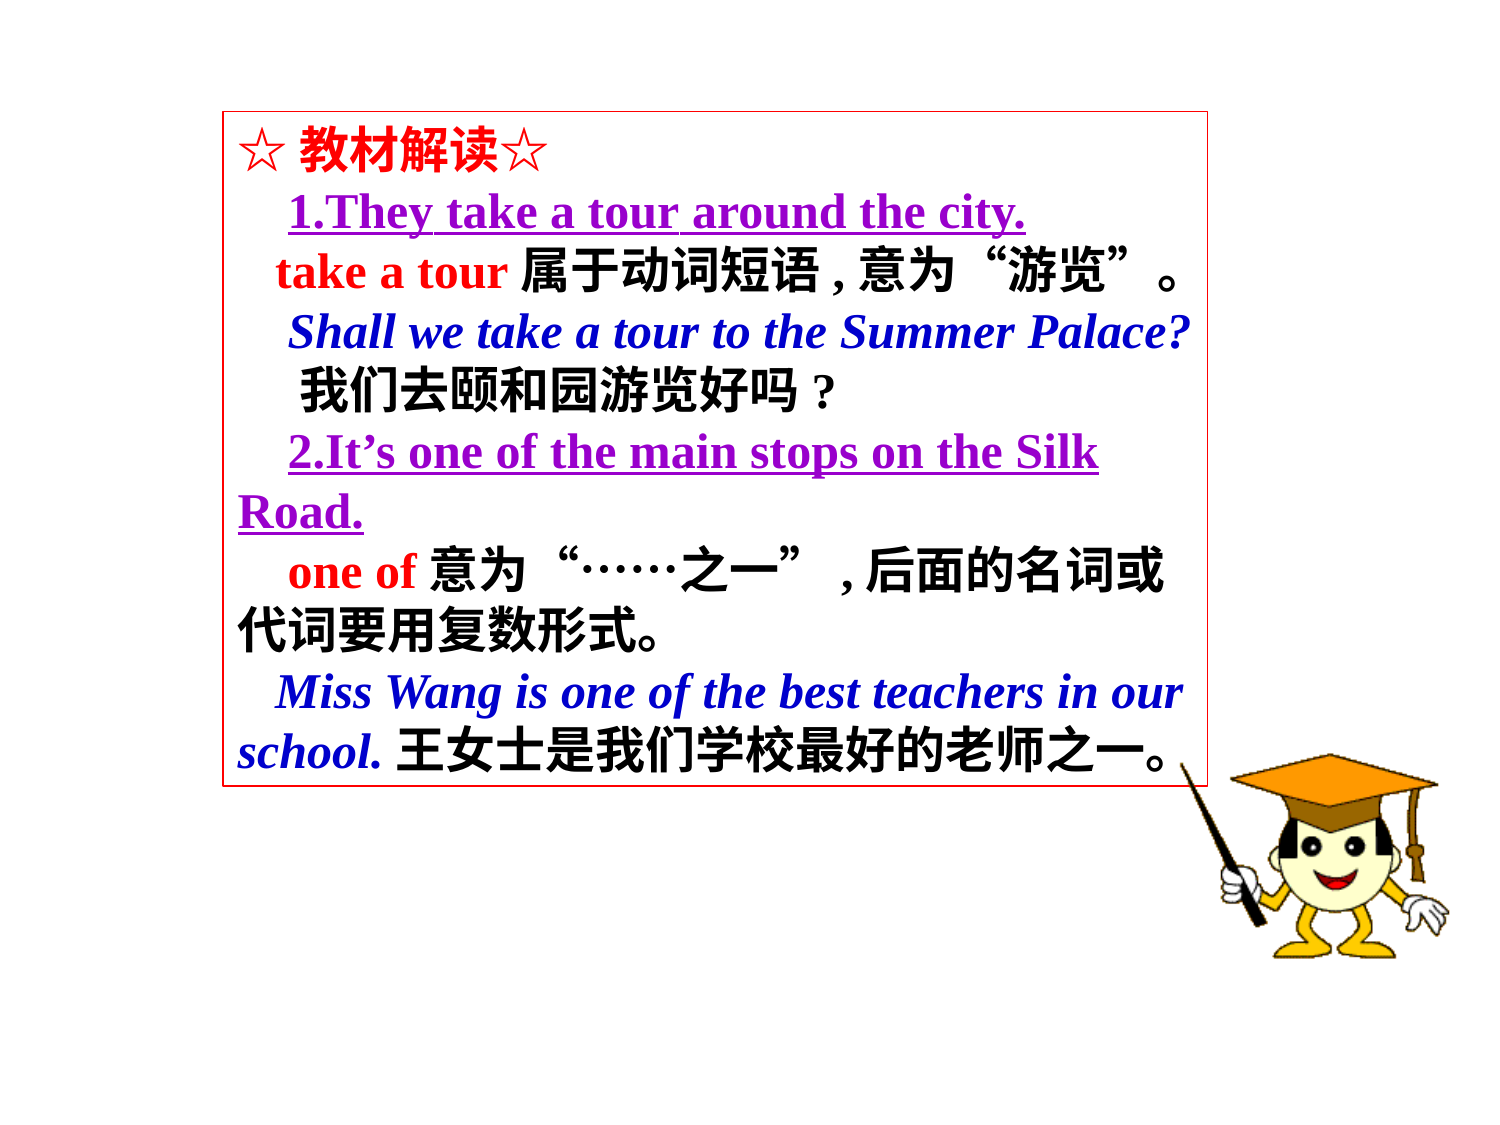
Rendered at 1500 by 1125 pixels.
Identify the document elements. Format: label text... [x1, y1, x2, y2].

text_box ☆教材解读☆ 1.They take a tour around the city. take a tour属于动词短语,意为“游览”。 Shall we take a tour to the Summer Palace? 我们去颐和园游览好吗? 2.It’s one of the main stops on the Silk Road. one of意为“……之一”,后面的名词或代词要用复数形式。 Miss Wang is one of the best teachers in our school.王女士是我们学校最好的老师之一。 [222, 111, 1208, 787]
picture [1159, 738, 1473, 973]
